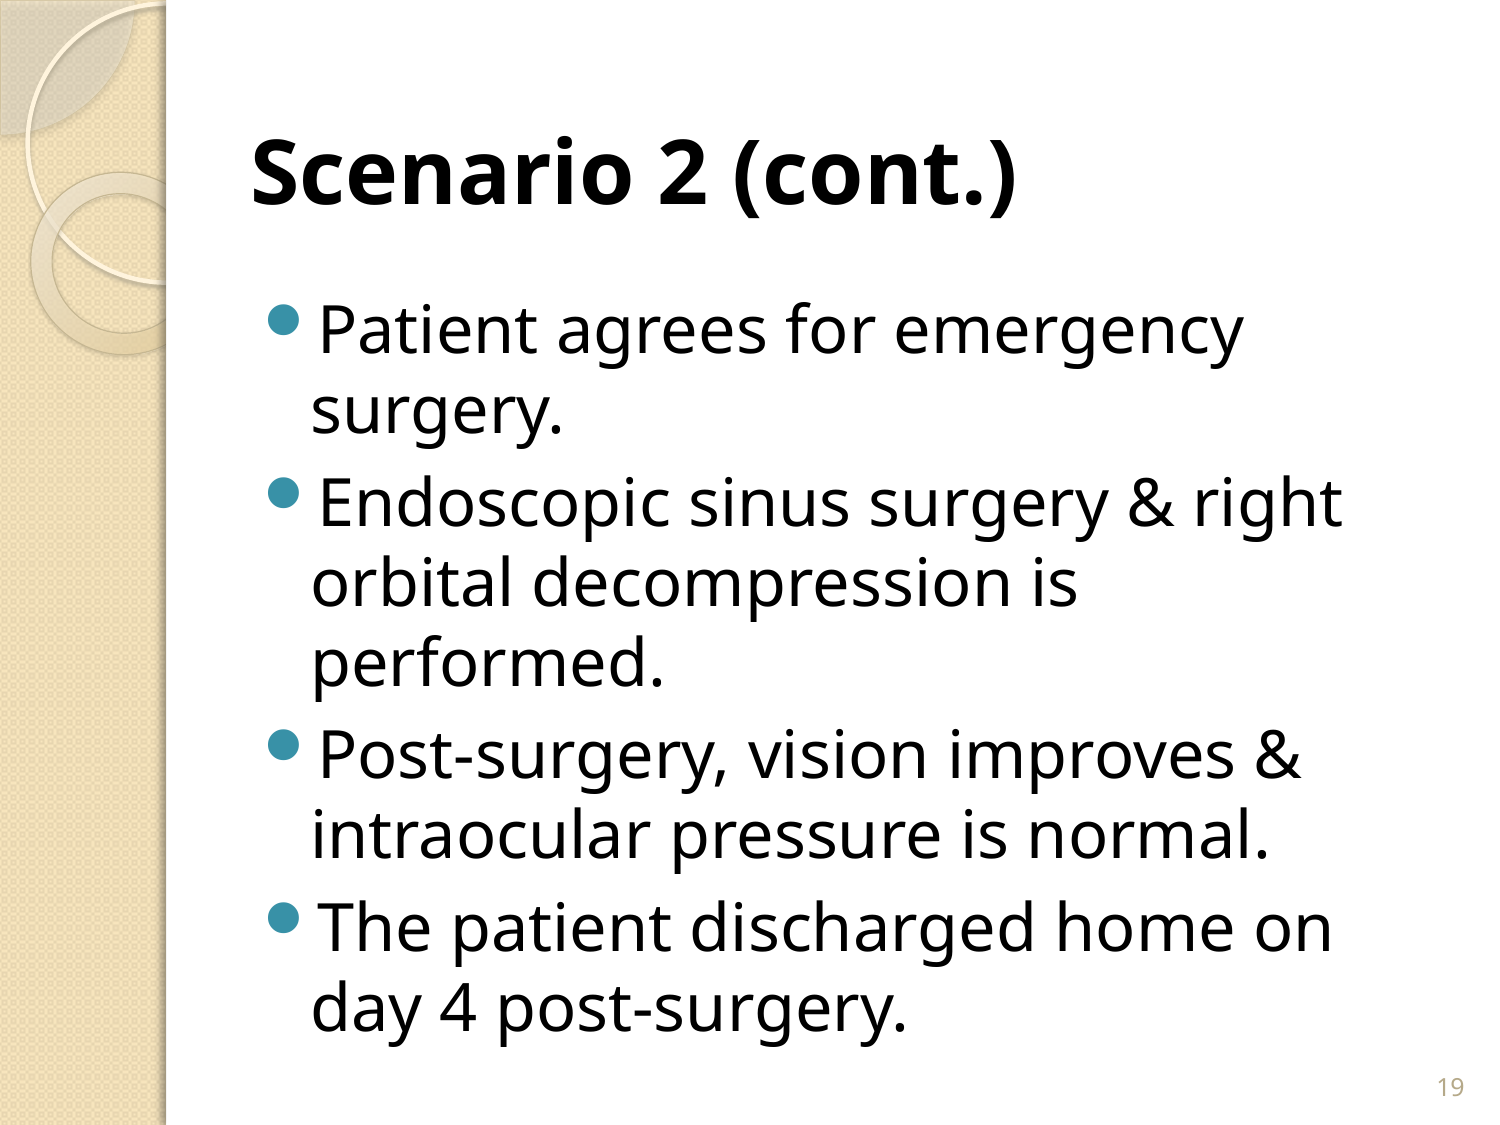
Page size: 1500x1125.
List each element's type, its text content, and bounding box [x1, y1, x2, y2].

slide_number 19 [1413, 1034, 1488, 1113]
list Patient agrees for emergency surgery. Endoscopic sinus surgery & right orbital decompression is performed. Post-surgery, vision improves & intraocular pressure is normal. The patient discharged home on day 4 post-surgery. [235, 279, 1438, 1068]
title Scenario 2 (cont.) [235, 75, 1466, 263]
